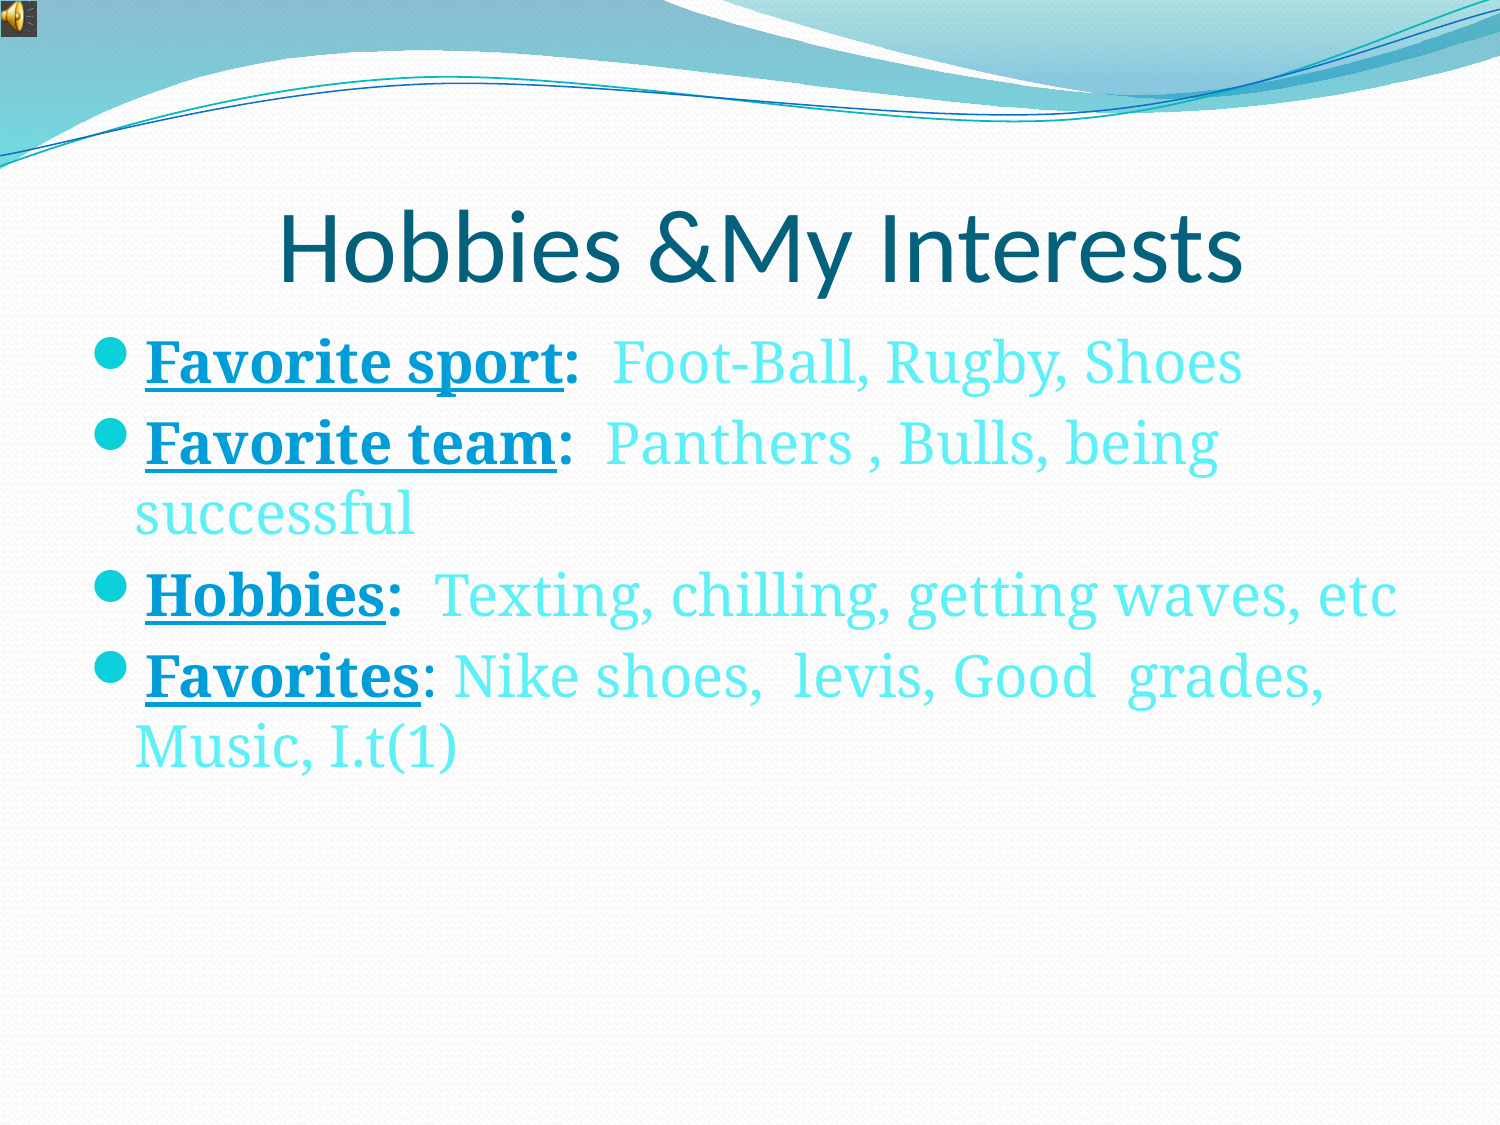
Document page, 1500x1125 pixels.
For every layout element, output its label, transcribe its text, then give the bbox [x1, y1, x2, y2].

title Hobbies &My Interests [75, 115, 1425, 303]
picture [0, 0, 38, 38]
list Favorite sport: Foot-Ball, Rugby, Shoes Favorite team: Panthers , Bulls, being successful Hobbies: Texting, chilling, getting waves, etc Favorites: Nike shoes, levis, Good grades, Music, I.t(1) [75, 317, 1425, 1038]
